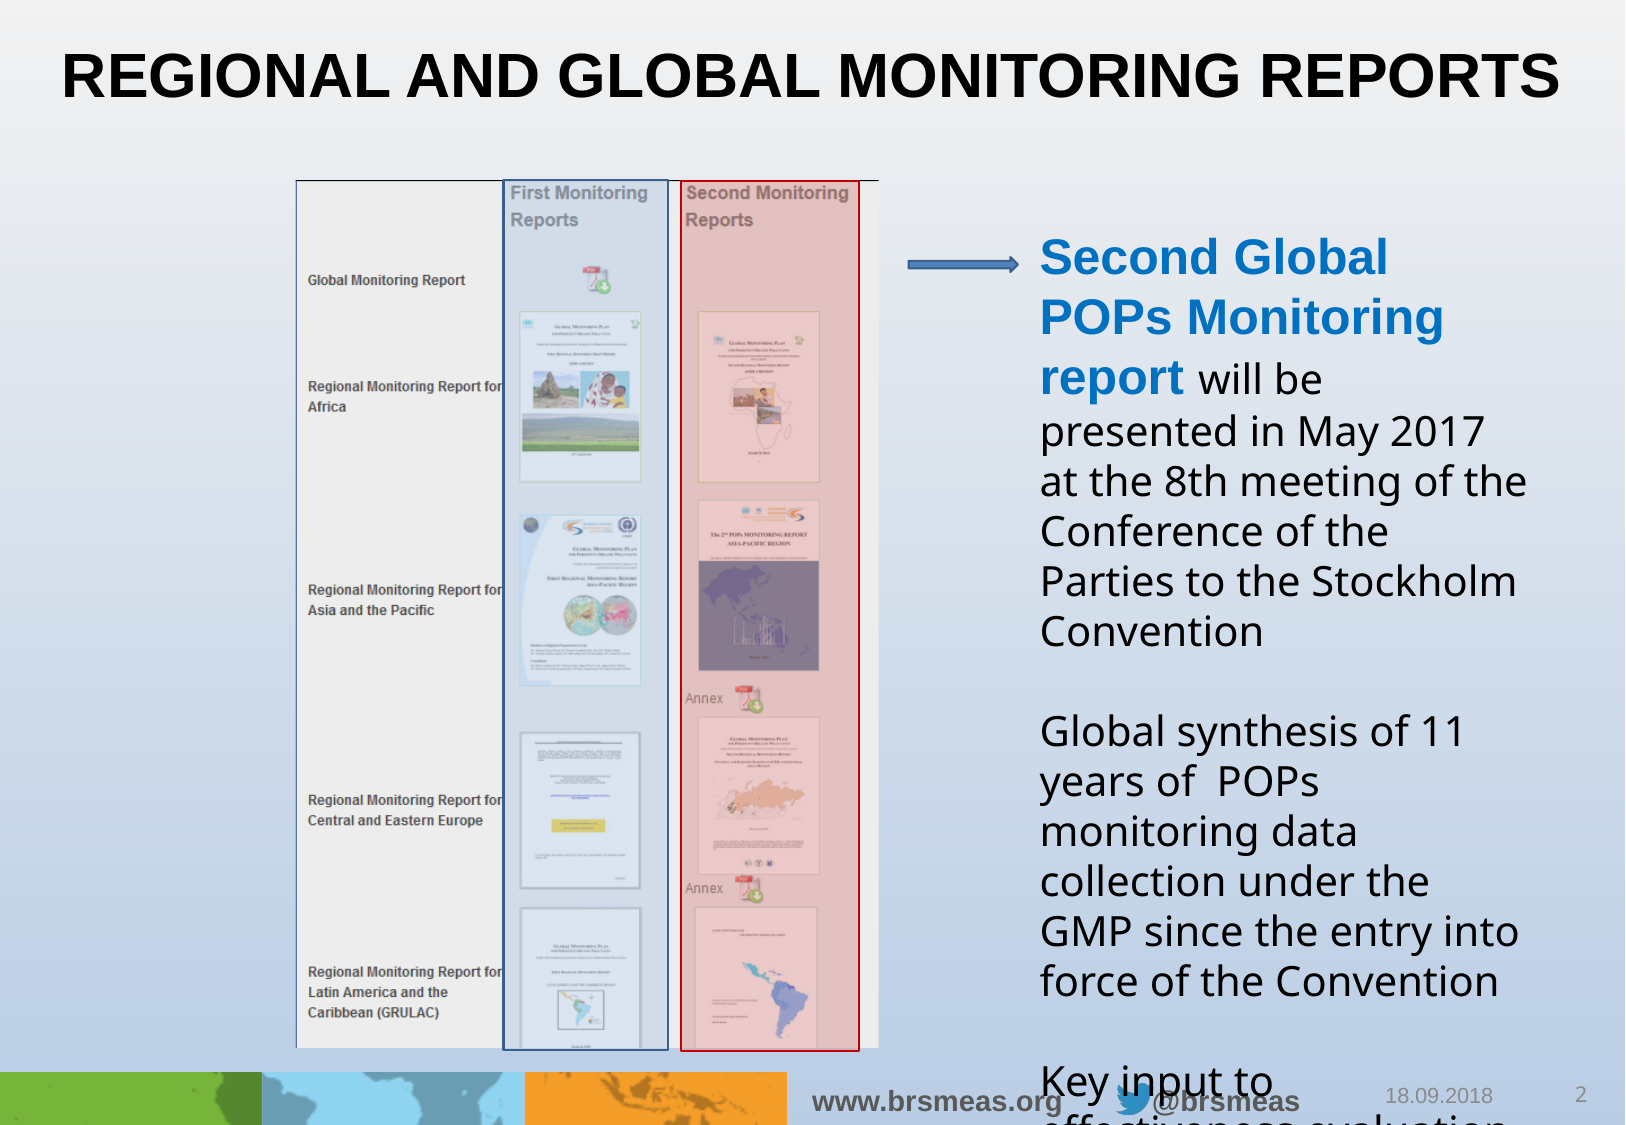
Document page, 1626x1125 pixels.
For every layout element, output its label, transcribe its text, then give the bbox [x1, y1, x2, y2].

title Regional and global monitoring reports [0, 5, 1625, 149]
picture [0, 1072, 787, 1125]
picture [295, 180, 879, 1049]
text_box Second Global POPs Monitoring report will be presented in May 2017 at the 8th meeting of the Conference of the Parties to the Stockholm Convention Global synthesis of 11 years of POPs monitoring data collection under the GMP since the entry into force of the Convention Key input to effectiveness evaluation [1024, 216, 1548, 1125]
text_box [907, 256, 1019, 274]
